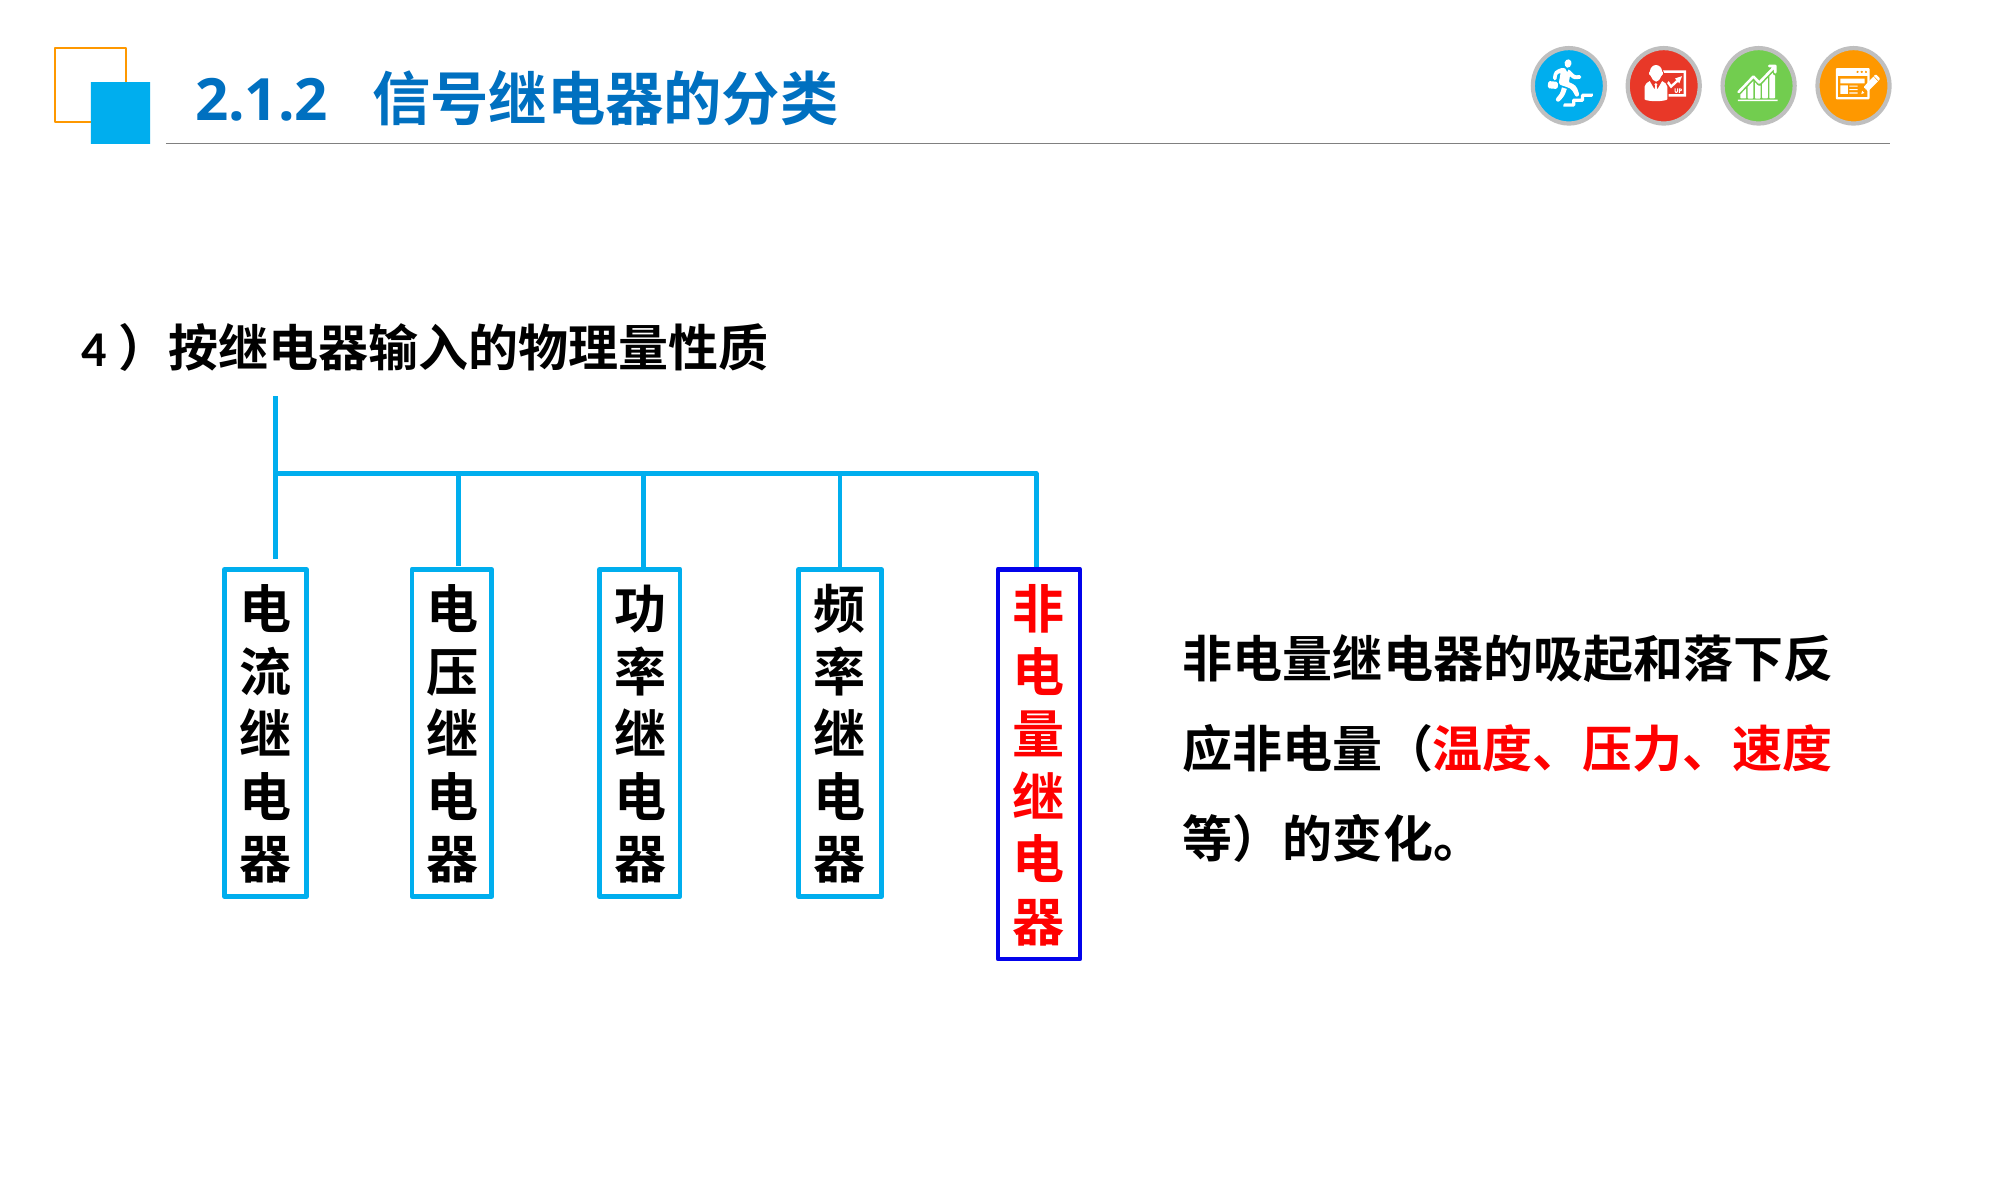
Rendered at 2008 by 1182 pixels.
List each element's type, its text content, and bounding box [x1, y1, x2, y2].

text_box 4）按继电器输入的物理量性质 [66, 309, 922, 385]
text_box 非电量继电器 [997, 569, 1080, 959]
text_box 功率继电器 [599, 569, 681, 897]
text_box [841, 473, 1037, 569]
text_box 电压继电器 [411, 569, 492, 897]
text_box [277, 473, 839, 547]
text_box 频率继电器 [798, 569, 882, 897]
text_box 2.1.2 信号继电器的分类 [174, 51, 860, 142]
text_box 非电量继电器的吸起和落下反应非电量（温度、压力、速度等）的变化。 [1168, 590, 1860, 876]
text_box 电流继电器 [224, 569, 307, 897]
